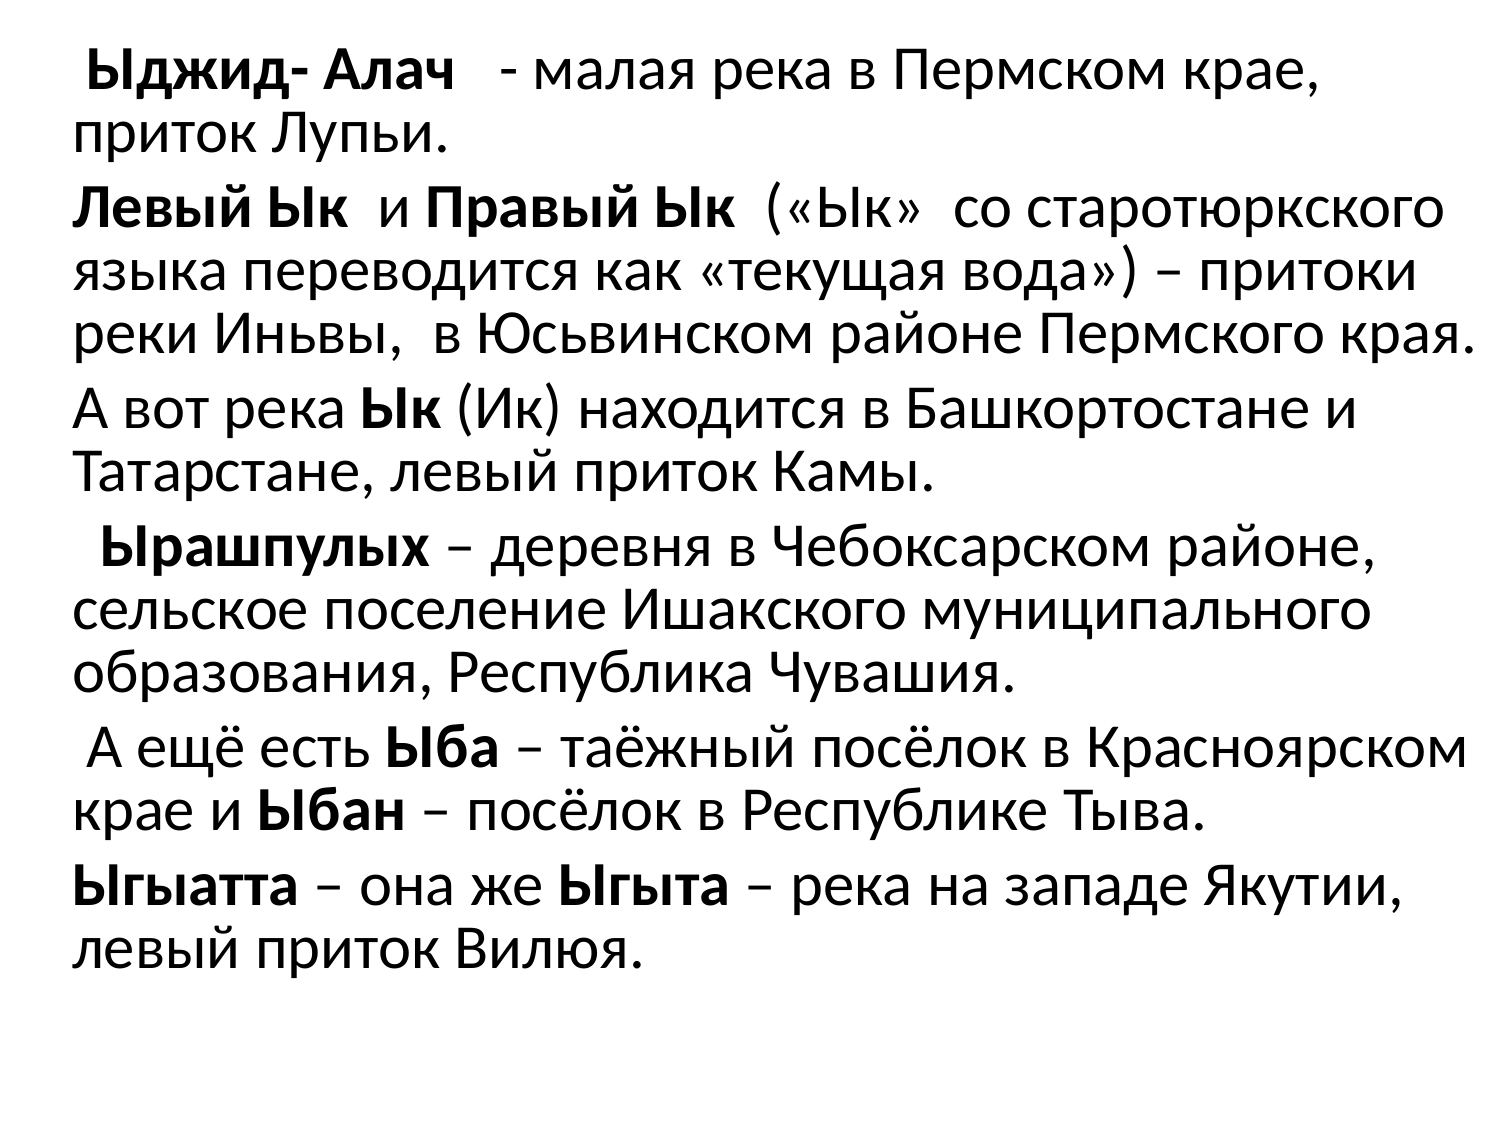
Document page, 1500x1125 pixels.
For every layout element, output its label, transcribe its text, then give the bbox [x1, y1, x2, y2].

list Ыджид- Алач - малая река в Пермском крае, приток Лупьи. Левый Ык и Правый Ык («Ык» со старотюркского языка переводится как «текущая вода») – притоки реки Иньвы, в Юсьвинском районе Пермского края. А вот река Ык (Ик) находится в Башкортостане и Татарстане, левый приток Камы. Ырашпулых – деревня в Чебоксарском районе, сельское поселение Ишакского муниципального образования, Республика Чувашия. А ещё есть Ыба – таёжный посёлок в Красноярском крае и Ыбан – посёлок в Республике Тыва. Ыгыатта – она же Ыгыта – река на западе Якутии, левый приток Вилюя. [0, 35, 1500, 1005]
